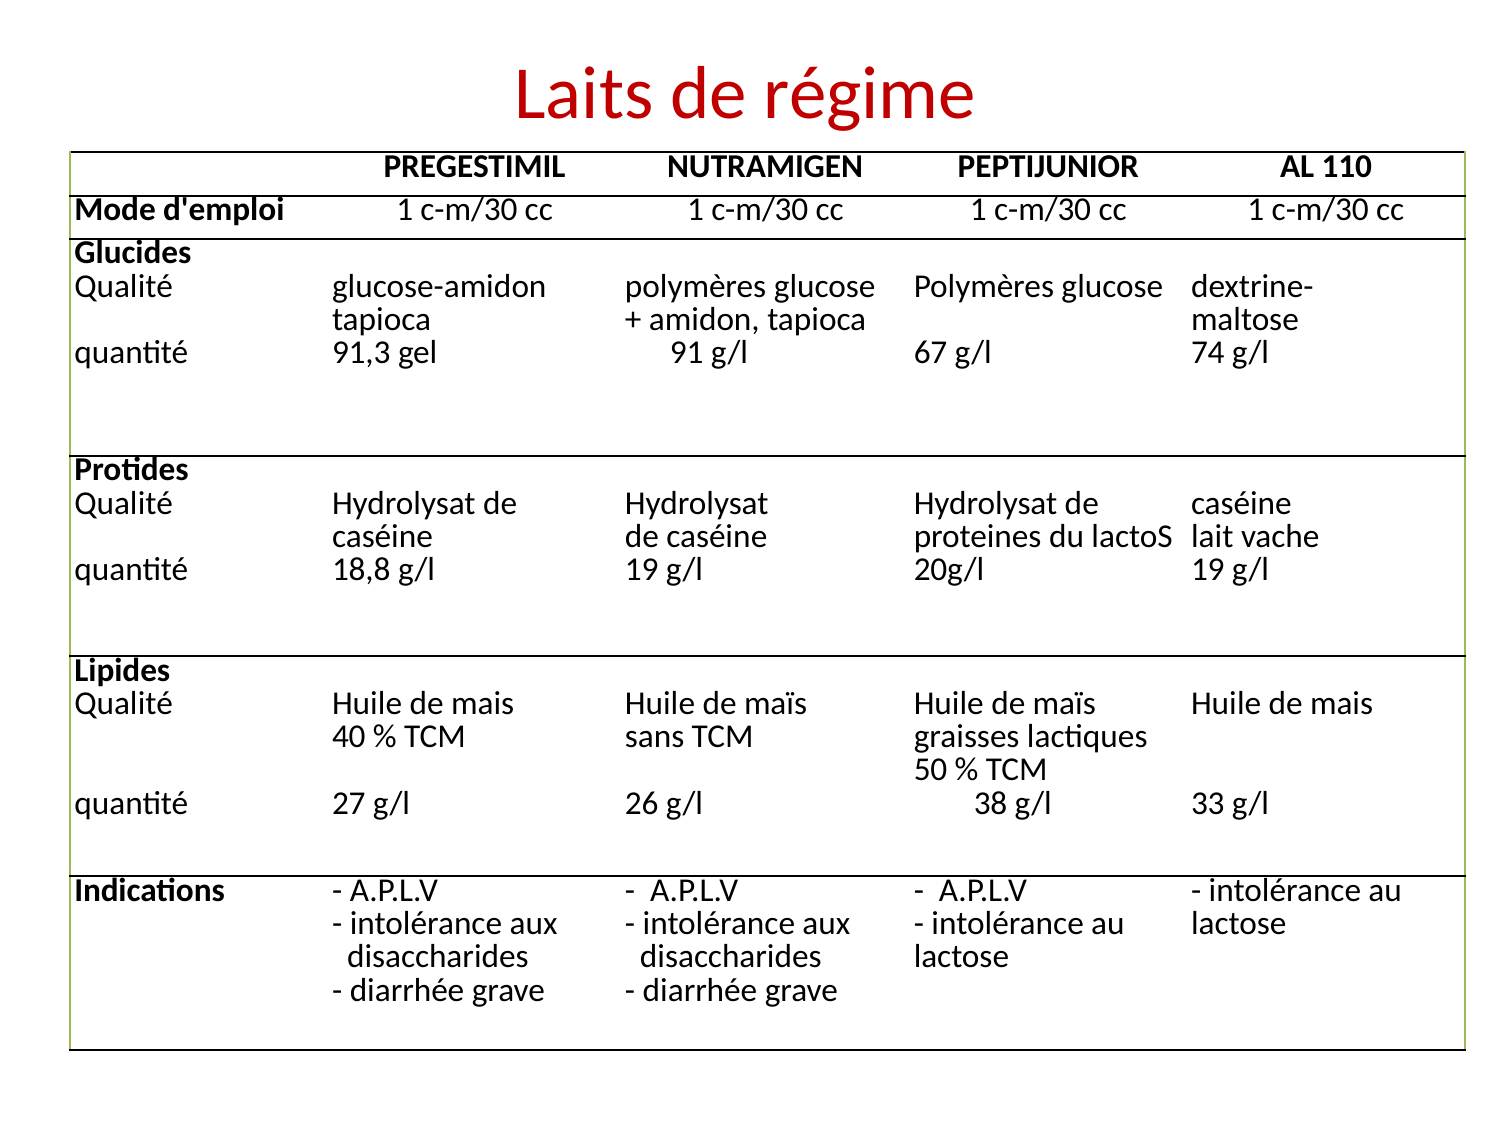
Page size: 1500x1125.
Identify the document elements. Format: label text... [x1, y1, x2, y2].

table_cell caséine lait vache 19 g/l [1187, 457, 1464, 655]
table_header NUTRAMIGEN [621, 153, 910, 195]
table_header PREGESTIMIL [328, 153, 621, 195]
table_header [71, 153, 328, 195]
table_cell Hydrolysat de proteines du lactoS 20g/l [910, 457, 1187, 655]
table_cell Mode d'emploi [71, 197, 328, 238]
table_header PEPTIJUNIOR [910, 153, 1187, 195]
table_cell - A.P.L.V - intolérance au lactose [910, 877, 1187, 1049]
table_cell Huile de maïs graisses lactiques 50 % TCM 38 g/l [910, 657, 1187, 875]
table_cell glucose-amidon tapioca 91,3 gel [328, 240, 621, 455]
table_cell Hydrolysat de caséine 19 g/l [621, 457, 910, 655]
table_cell Polymères glucose 67 g/l [910, 240, 1187, 455]
table_cell Indications [71, 877, 328, 1049]
table_cell - intolérance au lactose [1187, 877, 1464, 1049]
table_cell polymères glucose + amidon, tapioca 91 g/l [621, 240, 910, 455]
table_cell 1 c-m/30 cc [621, 197, 910, 238]
title Laits de régime [70, 23, 1421, 151]
table_cell 1 c-m/30 cc [910, 197, 1187, 238]
table_cell Huile de mais 40 % TCM 27 g/l [328, 657, 621, 875]
table_cell 1 c-m/30 cc [328, 197, 621, 238]
table_cell Hydrolysat de caséine 18,8 g/l [328, 457, 621, 655]
table_header AL 110 [1187, 153, 1464, 195]
table_cell Glucides Qualité quantité [71, 240, 328, 455]
table_cell Lipides Qualité quantité [71, 657, 328, 875]
table_cell Protides Qualité quantité [71, 457, 328, 655]
table_cell - A.P.L.V - intolérance aux disaccharides - diarrhée grave [328, 877, 621, 1049]
table_cell - A.P.L.V - intolérance aux disaccharides - diarrhée grave [621, 877, 910, 1049]
table_cell dextrine- maltose 74 g/l [1187, 240, 1464, 455]
table_cell Huile de maïs sans TCM 26 g/l [621, 657, 910, 875]
table_cell 1 c-m/30 cc [1187, 197, 1464, 238]
table_cell Huile de mais 33 g/l [1187, 657, 1464, 875]
